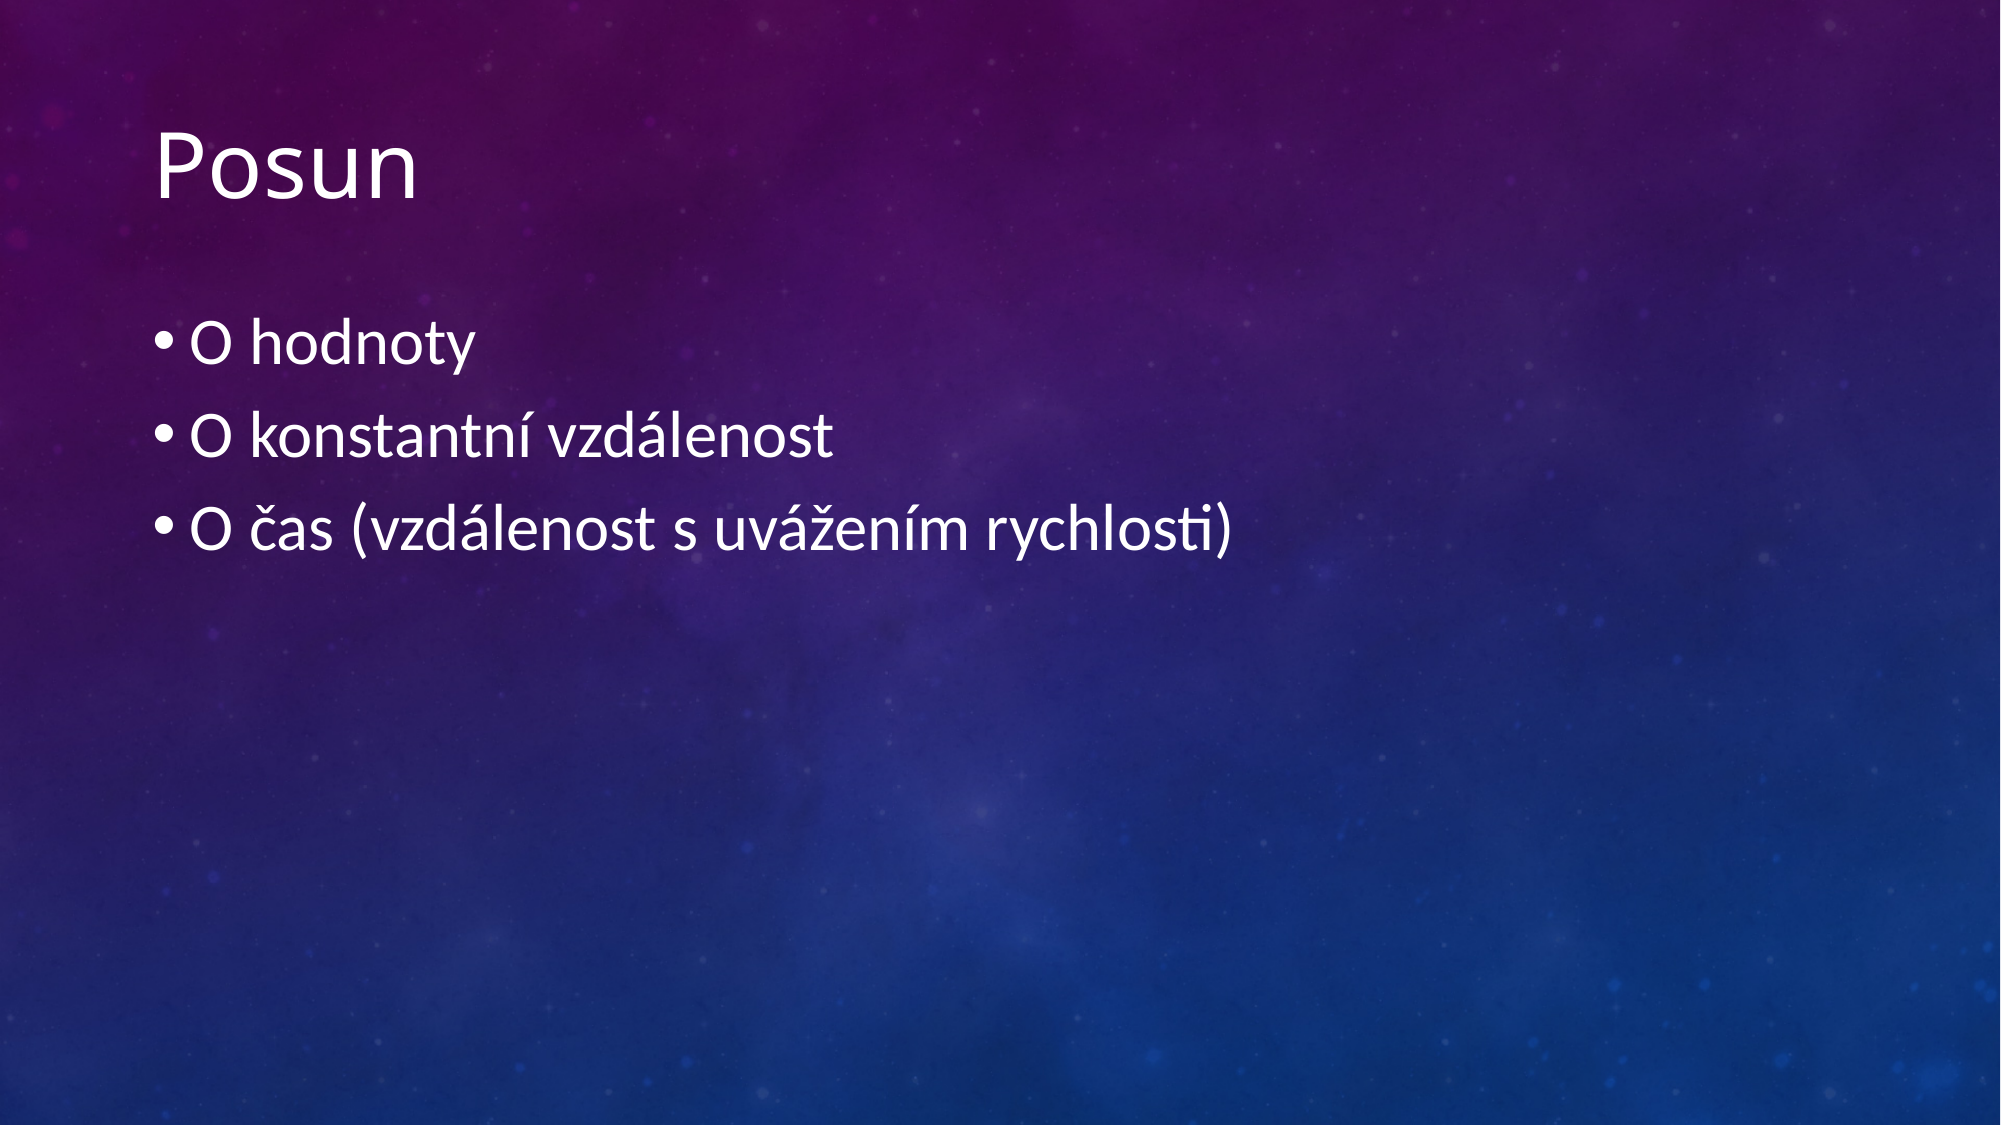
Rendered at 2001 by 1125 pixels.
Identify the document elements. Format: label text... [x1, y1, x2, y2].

title Posun [137, 59, 1863, 278]
list O hodnoty O konstantní vzdálenost O čas (vzdálenost s uvážením rychlosti) [137, 299, 1863, 1014]
picture [0, 0, 2001, 1125]
